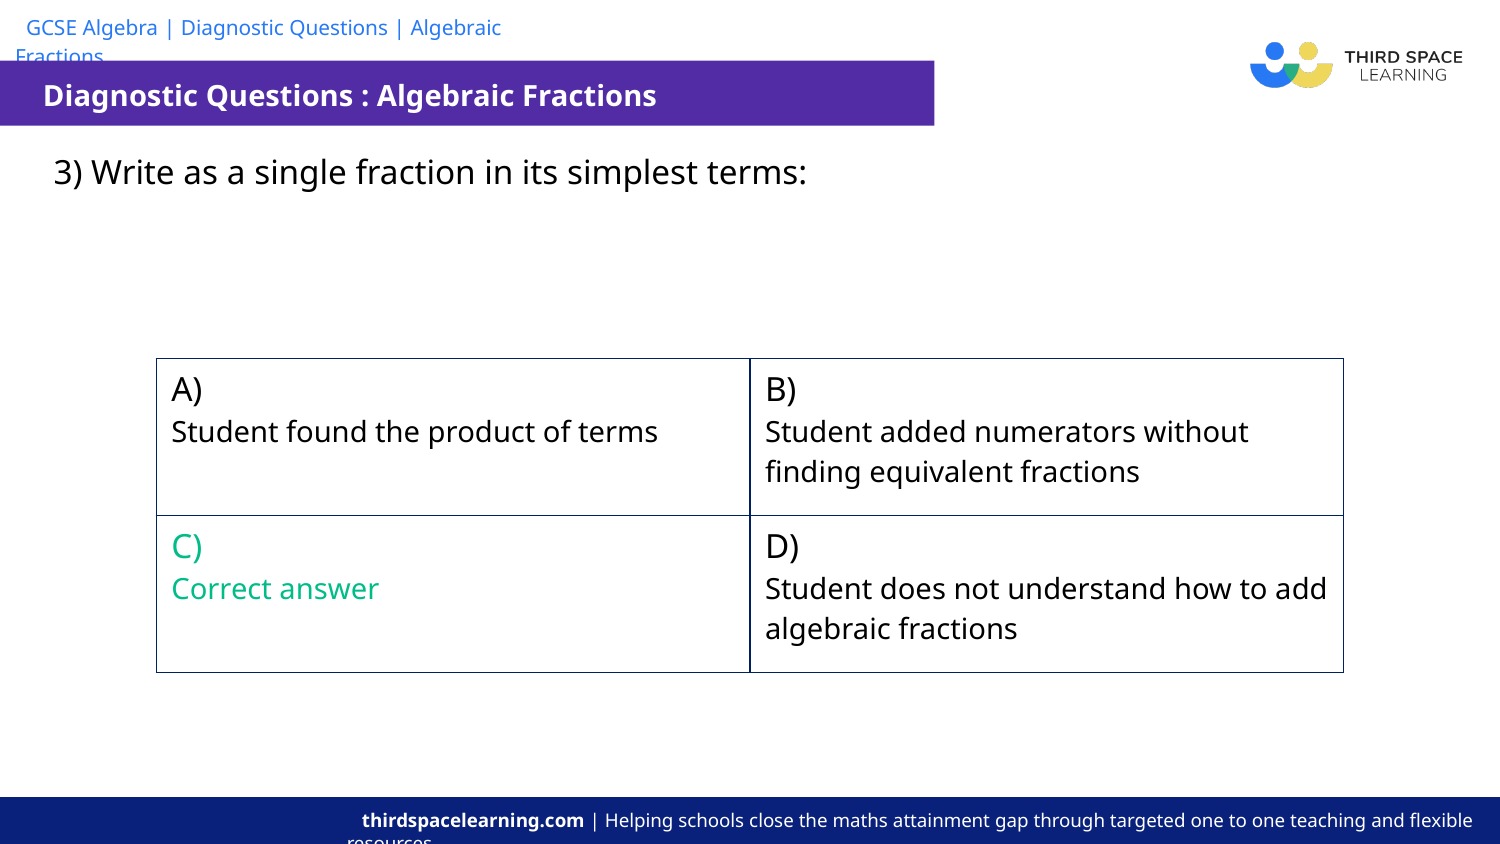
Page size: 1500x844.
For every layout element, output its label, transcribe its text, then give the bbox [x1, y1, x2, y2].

picture [1250, 33, 1465, 99]
text_box Diagnostic Questions : Algebraic Fractions [27, 61, 778, 127]
